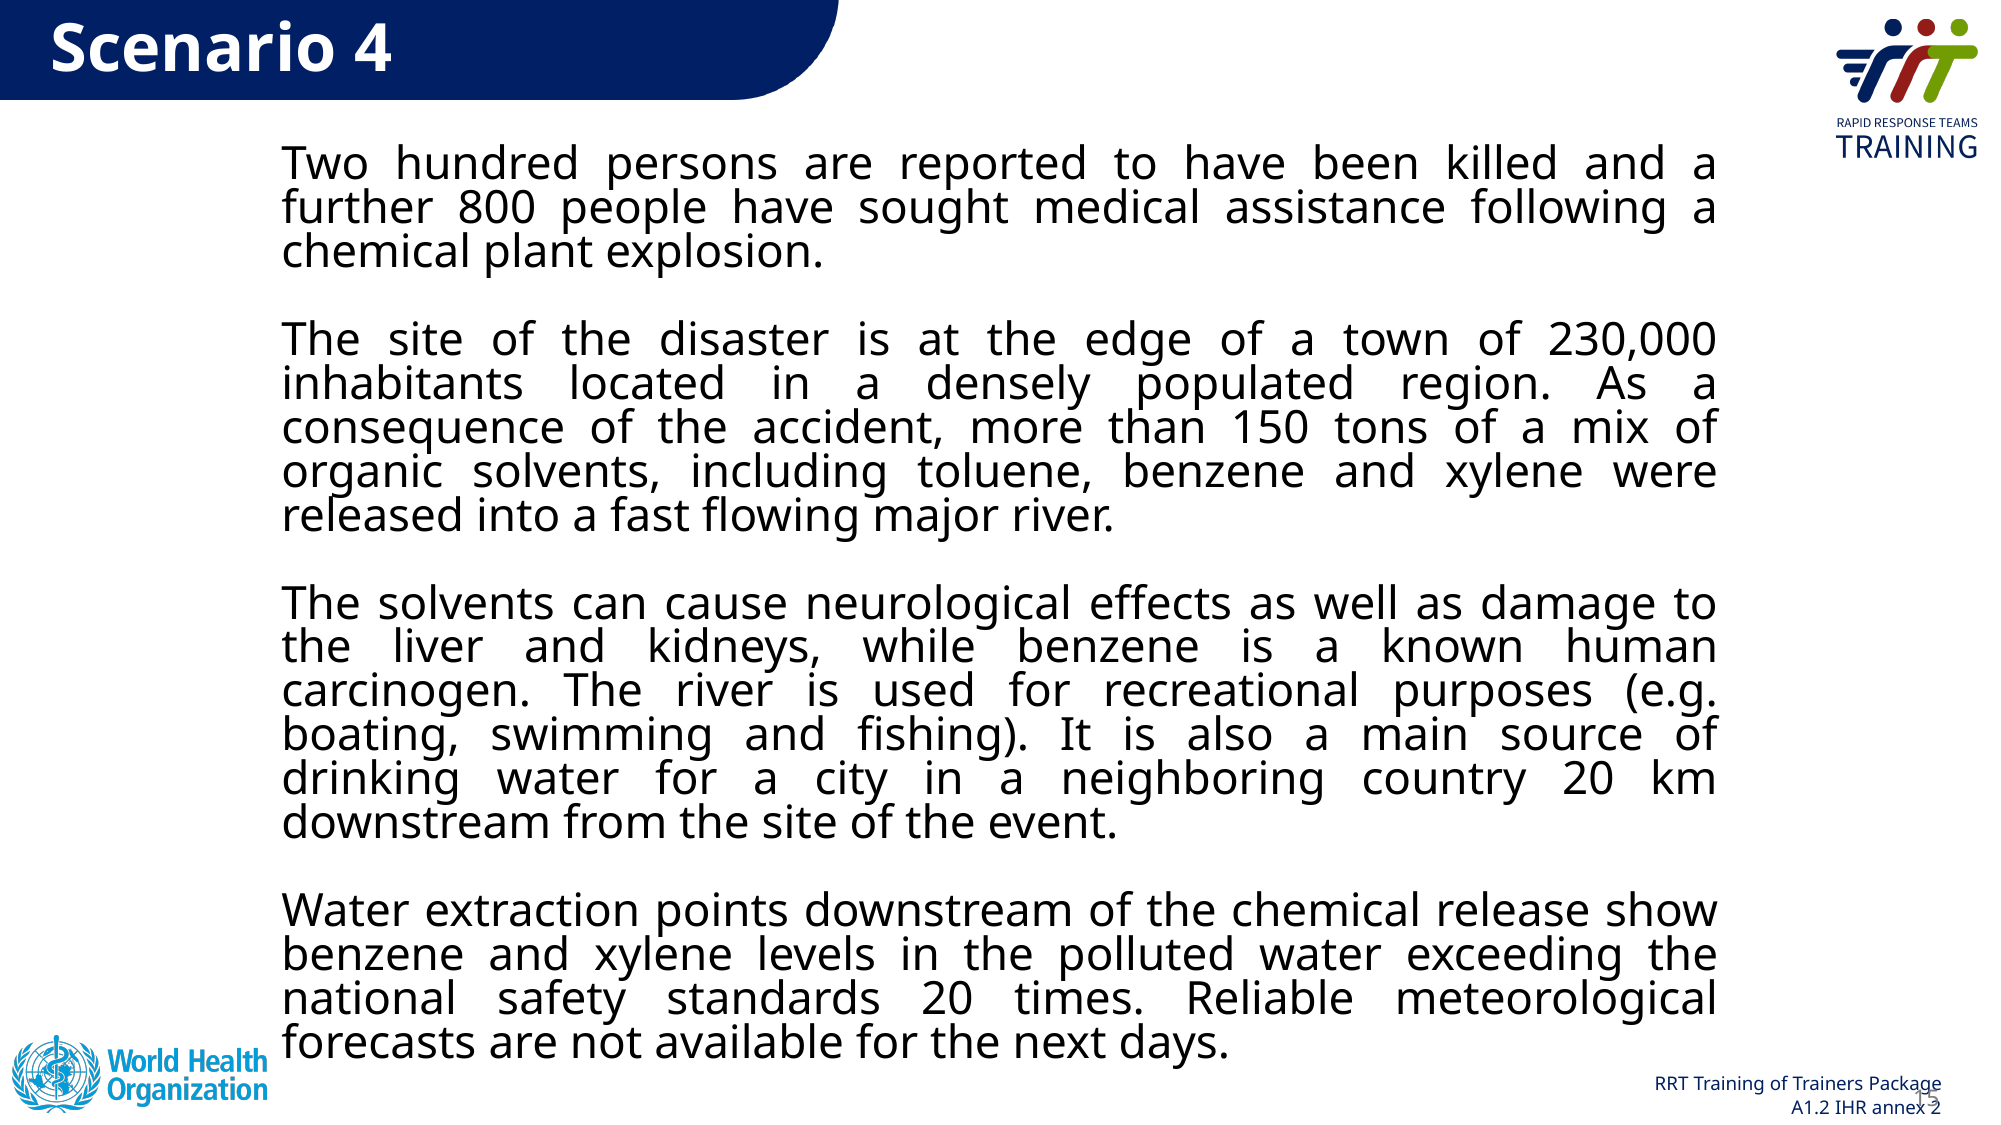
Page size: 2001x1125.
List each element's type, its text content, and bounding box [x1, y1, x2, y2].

picture [12, 1035, 267, 1113]
picture [58, 1050, 64, 1058]
picture [1835, 19, 1978, 167]
picture [12, 1083, 48, 1113]
text_box Two hundred persons are reported to have been killed and a further 800 people have sought medical assistance following a chemical plant explosion. The site of the disaster is at the edge of a town of 230,000 inhabitants located in a densely populated region. As a consequence of the accident, more than 150 tons of a mix of organic solvents, including toluene, benzene and xylene were released into a fast flowing major river. The solvents can cause neurological effects as well as damage to the liver and kidneys, while benzene is a known human carcinogen. The river is used for recreational purposes (e.g. boating, swimming and fishing). It is also a main source of drinking water for a city in a neighboring country 20 km downstream from the site of the event. Water extraction points downstream of the chemical release show benzene and xylene levels in the polluted water exceeding the national safety standards 20 times. Reliable meteorological forecasts are not available for the next days. [273, 137, 1727, 1075]
title Scenario 4 [42, 6, 826, 112]
picture [0, 0, 839, 100]
